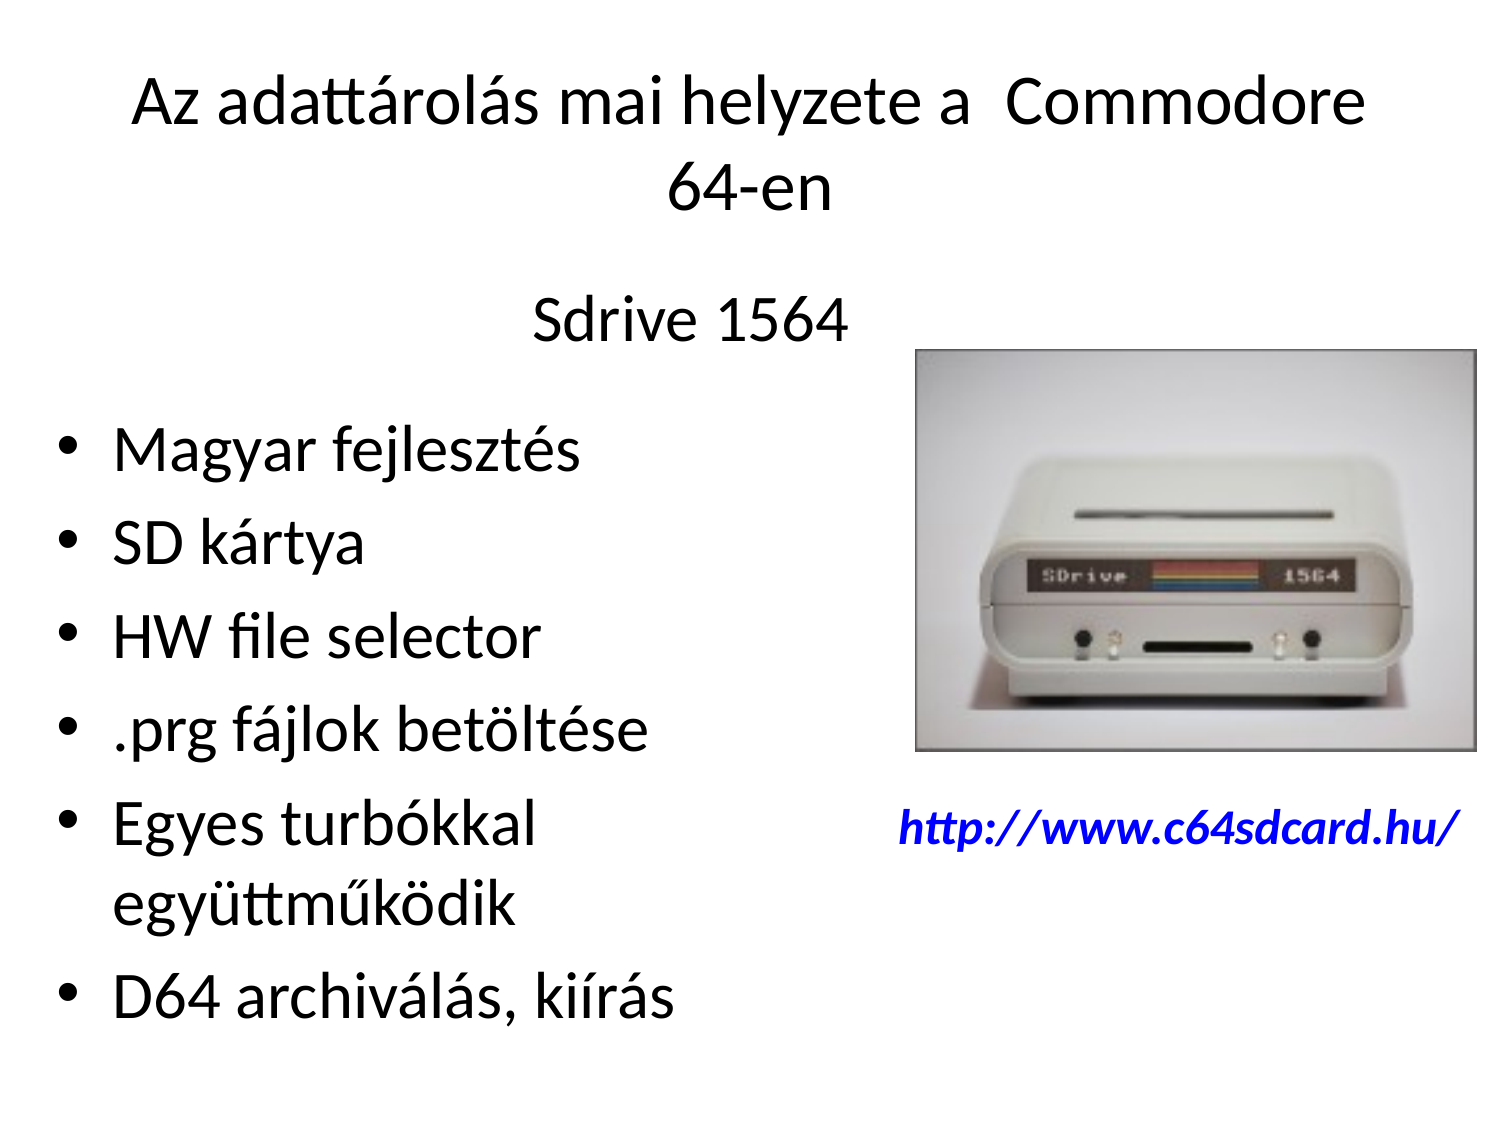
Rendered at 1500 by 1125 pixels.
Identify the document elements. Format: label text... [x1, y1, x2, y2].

list Sdrive 1564 [360, 267, 1022, 390]
title Az adattárolás mai helyzete a Commodore 64-en [75, 45, 1425, 233]
picture [915, 349, 1477, 752]
text_box Magyar fejlesztés SD kártya HW file selector .prg fájlok betöltése Egyes turbókkal együttműködik D64 archiválás, kiírás [41, 397, 963, 1083]
text_box http://www.c64sdcard.hu/ [883, 786, 1475, 862]
